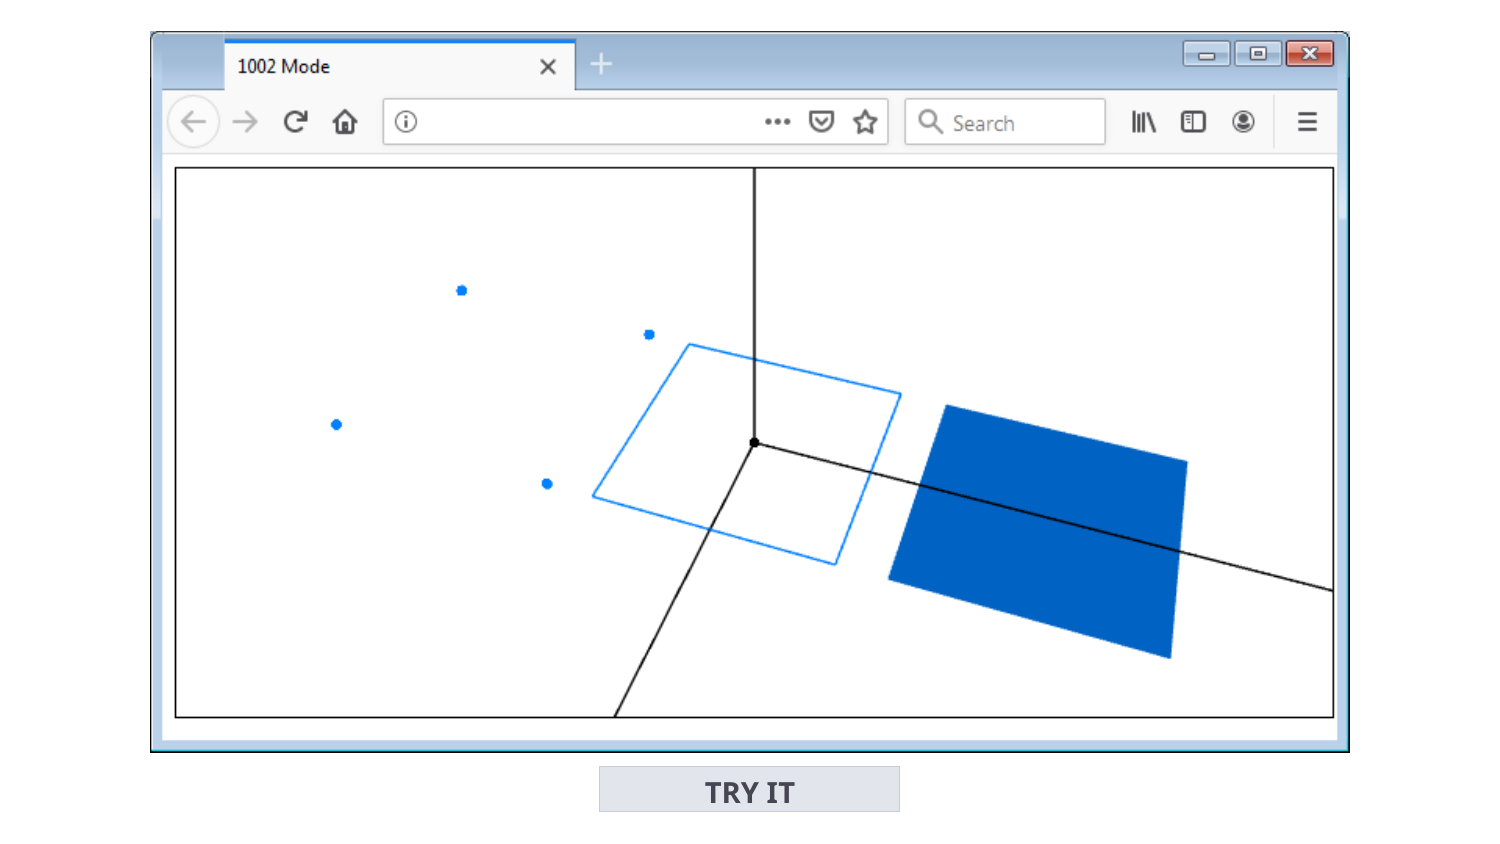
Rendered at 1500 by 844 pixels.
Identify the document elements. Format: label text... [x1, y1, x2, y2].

text_box TRY IT [599, 766, 900, 812]
picture [149, 31, 1351, 753]
